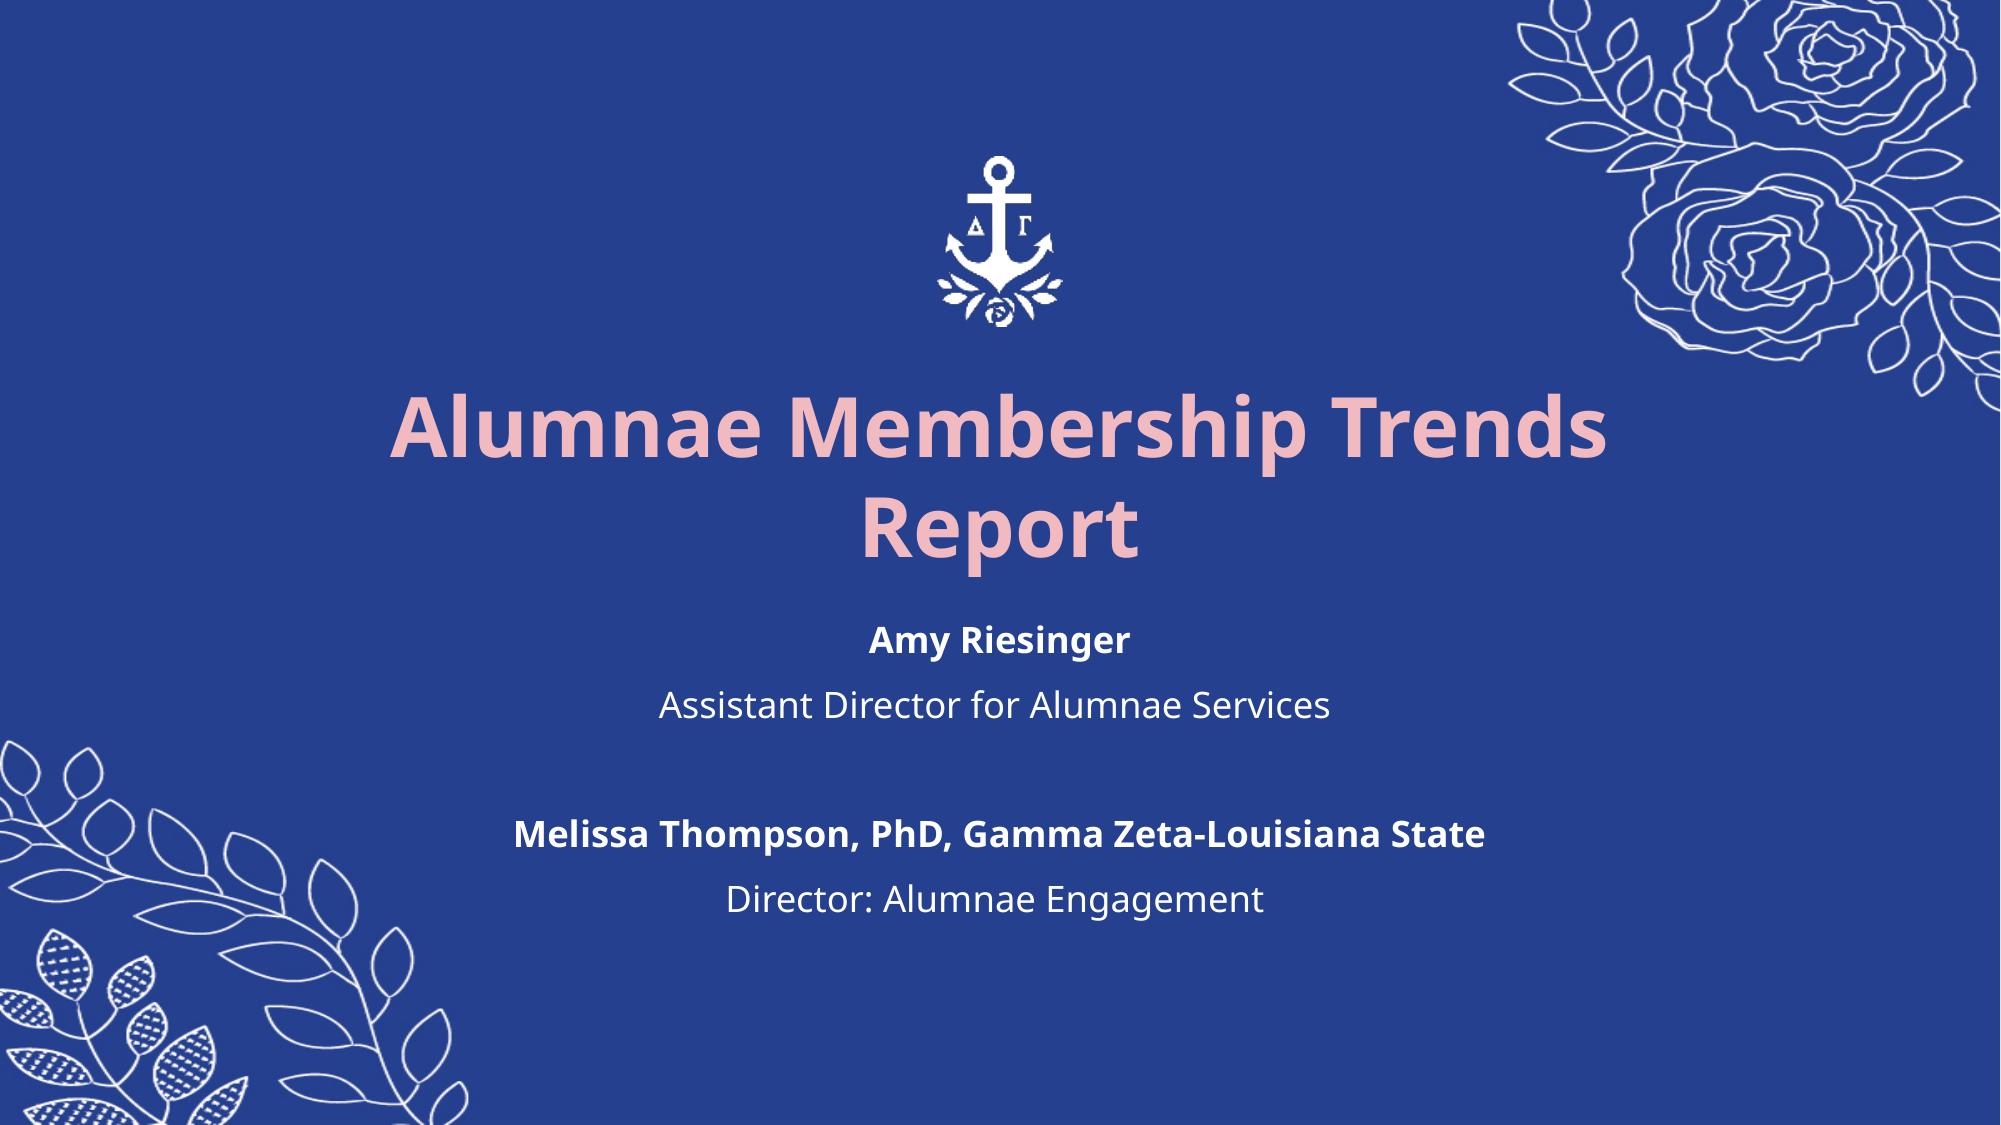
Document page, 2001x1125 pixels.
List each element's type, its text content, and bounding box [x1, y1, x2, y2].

text_box Alumnae Membership Trends Report Amy Riesinger Assistant Director for Alumnae Services Melissa Thompson, PhD, Gamma Zeta-Louisiana State Director: Alumnae Engagement [201, 355, 1799, 939]
picture [0, 0, 2001, 1125]
